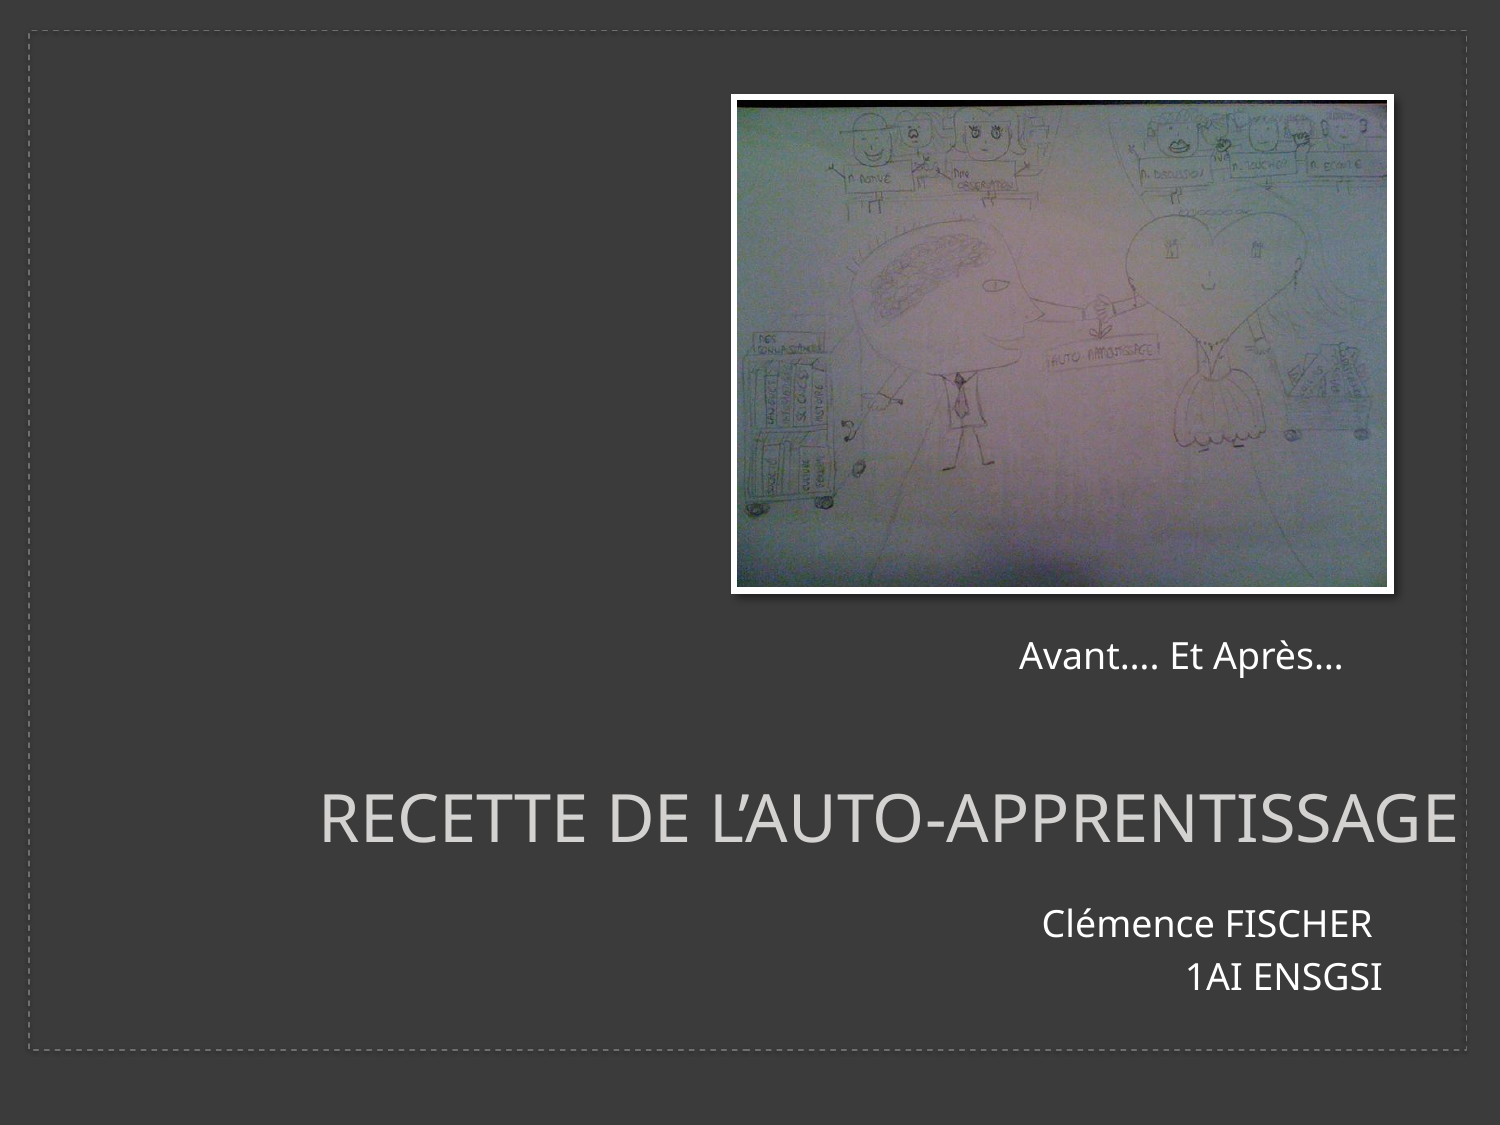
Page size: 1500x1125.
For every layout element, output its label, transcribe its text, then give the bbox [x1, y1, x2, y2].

text_box Avant…. Et Après… [1004, 624, 1360, 685]
title Recette de l’auto-apprentissage [3, 725, 1475, 900]
picture [737, 99, 1388, 588]
list Clémence FISCHER 1AI ENSGSI [474, 900, 1398, 1043]
